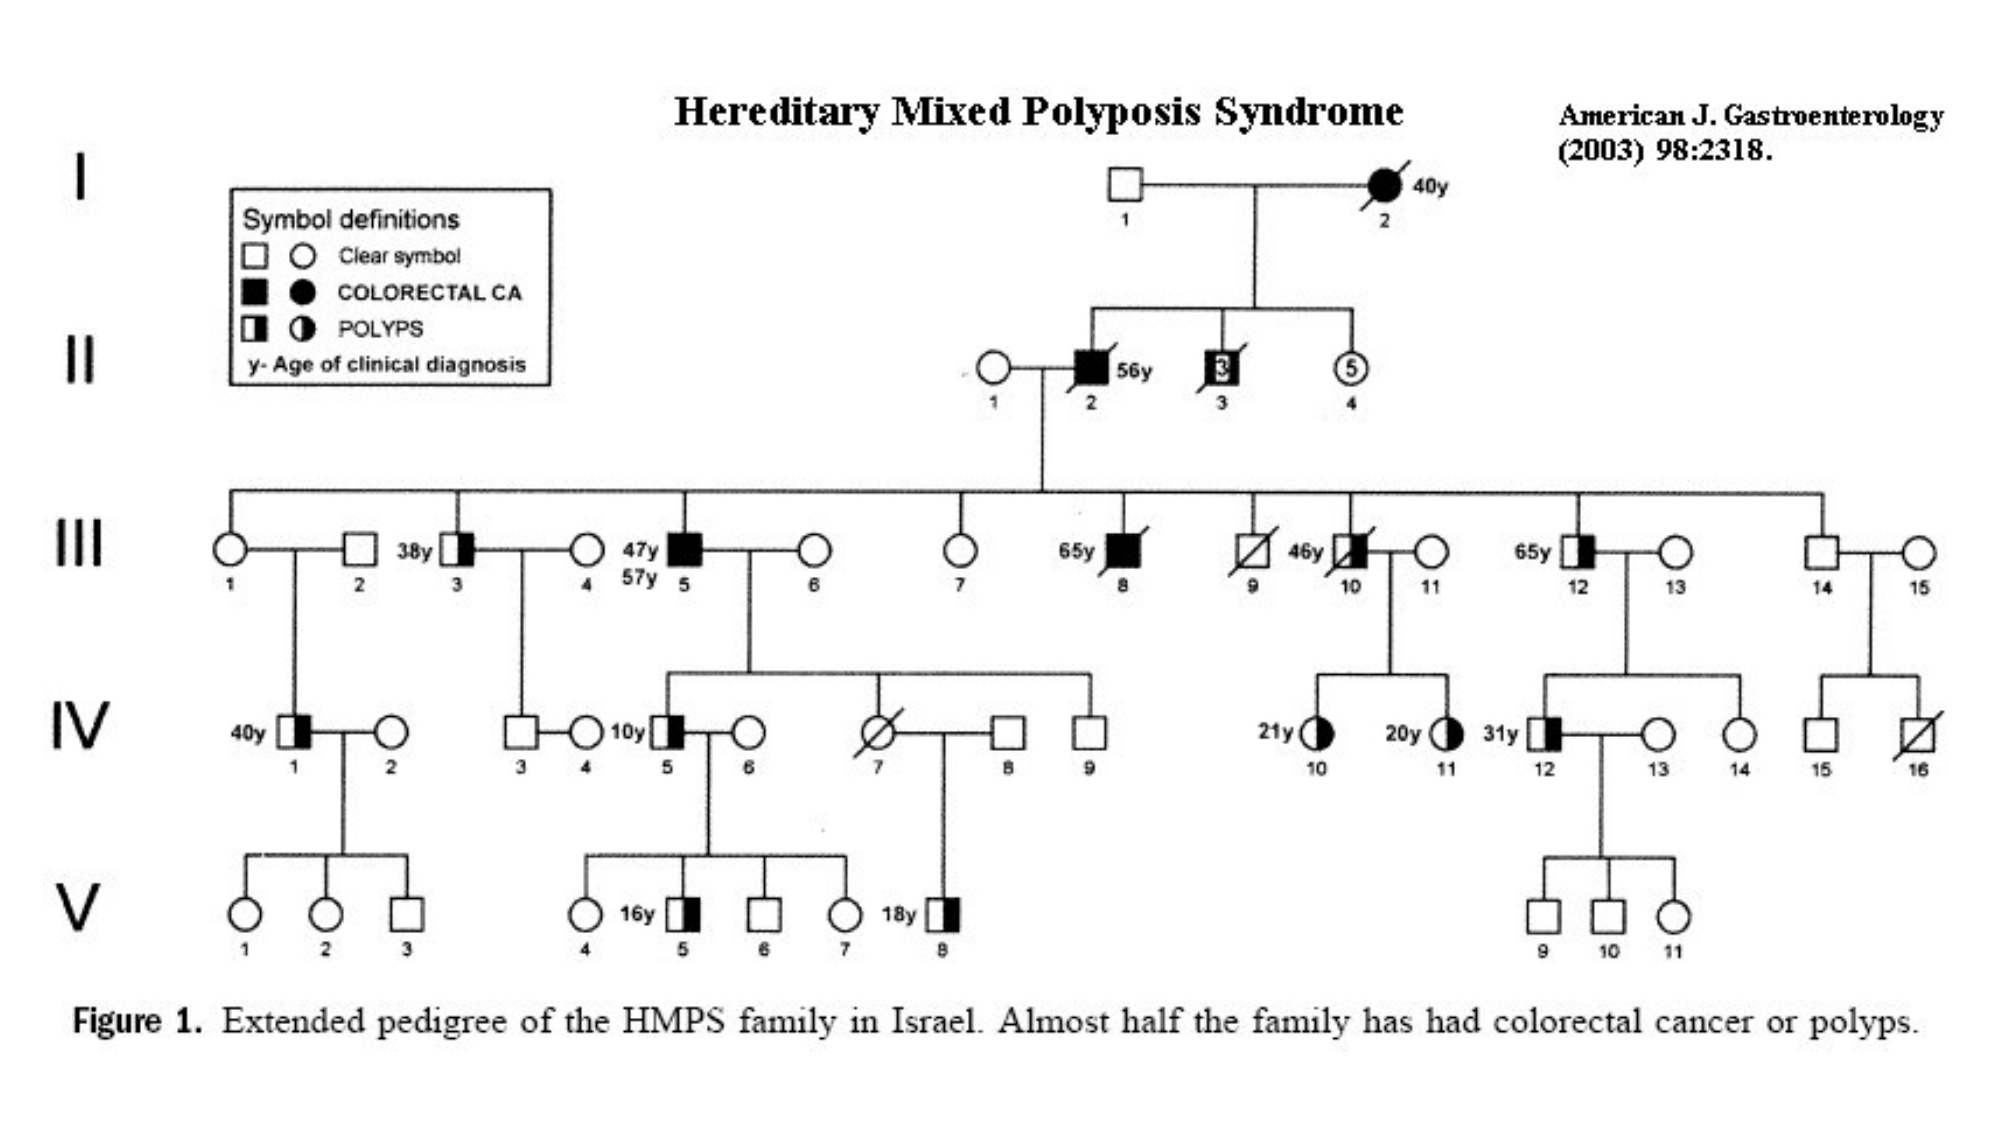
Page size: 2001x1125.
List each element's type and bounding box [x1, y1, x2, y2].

picture [43, 86, 1959, 1052]
